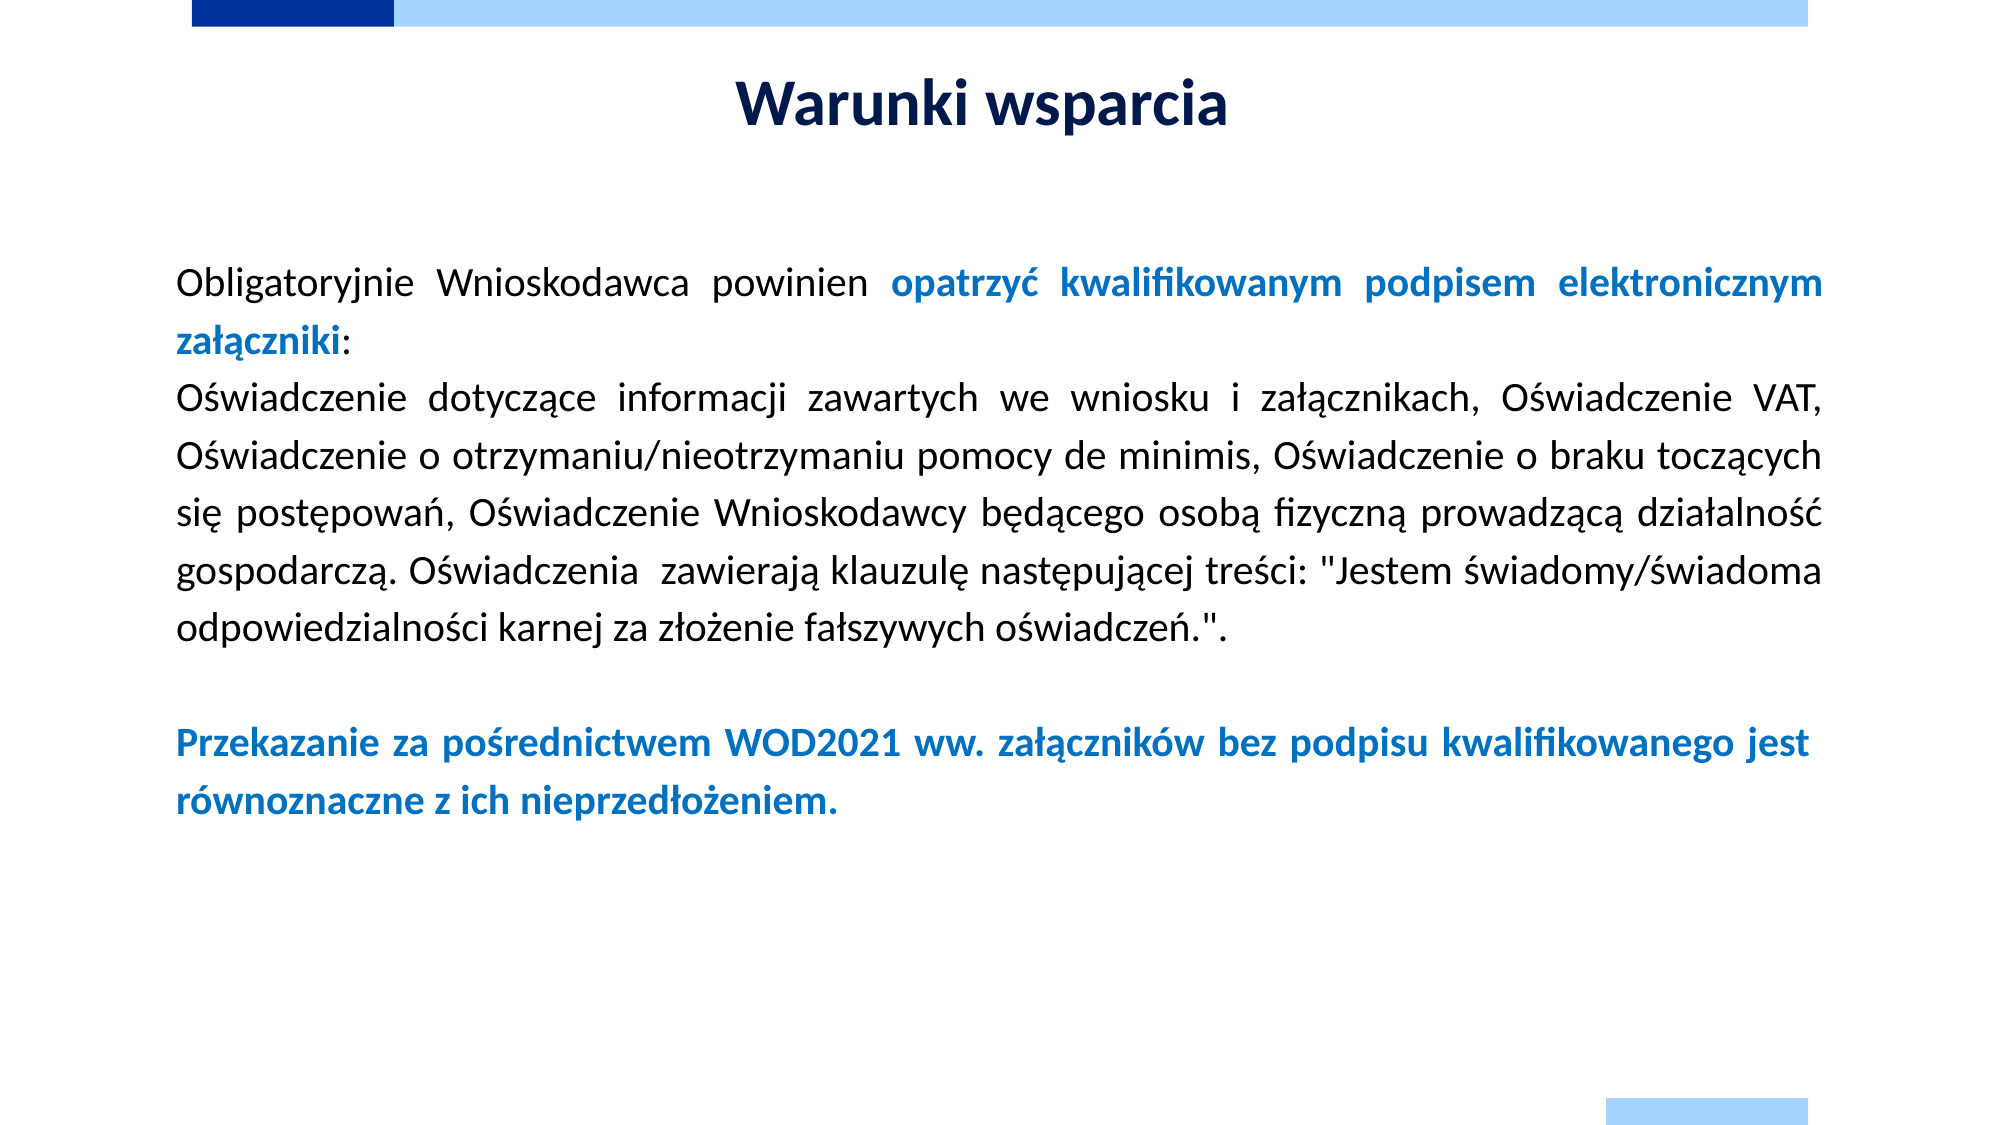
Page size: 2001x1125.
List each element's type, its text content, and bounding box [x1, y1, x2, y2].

text_box Obligatoryjnie Wnioskodawca powinien opatrzyć kwalifikowanym podpisem elektronicznym załączniki: Oświadczenie dotyczące informacji zawartych we wniosku i załącznikach, Oświadczenie VAT, Oświadczenie o otrzymaniu/nieotrzymaniu pomocy de minimis, Oświadczenie o braku toczących się postępowań, Oświadczenie Wnioskodawcy będącego osobą fizyczną prowadzącą działalność gospodarczą. Oświadczenia zawierają klauzulę następującej treści: "Jestem świadomy/świadoma odpowiedzialności karnej za złożenie fałszywych oświadczeń.". Przekazanie za pośrednictwem WOD2021 ww. załączników bez podpisu kwalifikowanego jest równoznaczne z ich nieprzedłożeniem. [161, 240, 1839, 831]
text_box Warunki wsparcia [203, 51, 1763, 146]
